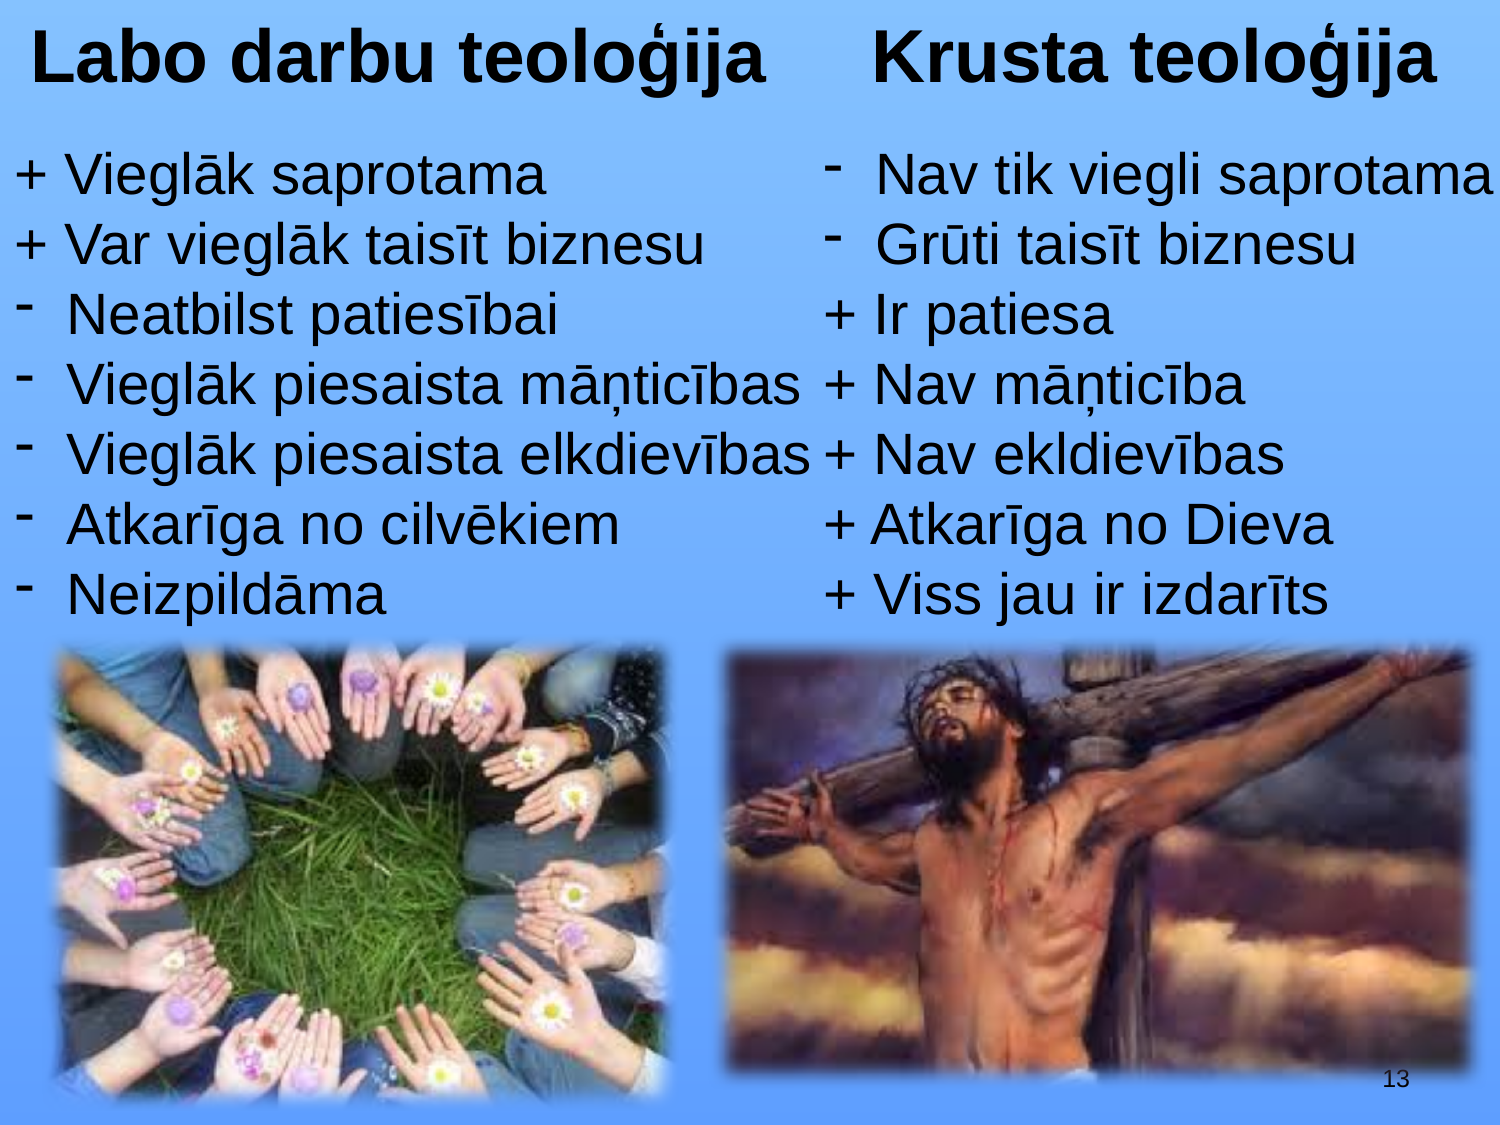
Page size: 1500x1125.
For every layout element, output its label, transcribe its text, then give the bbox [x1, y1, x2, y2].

text_box + Vieglāk saprotama + Var vieglāk taisīt biznesu Neatbilst patiesībai Vieglāk piesaista māņticības Vieglāk piesaista elkdievības Atkarīga no cilvēkiem Neizpildāma [0, 128, 808, 634]
text_box Nav tik viegli saprotama Grūti taisīt biznesu + Ir patiesa + Nav māņticība + Nav ekldievības + Atkarīga no Dieva + Viss jau ir izdarīts [808, 128, 1500, 634]
text_box Krusta teoloģija [808, 0, 1500, 105]
picture [708, 633, 1487, 1091]
picture [41, 633, 680, 1112]
text_box Labo darbu teoloģija [0, 0, 797, 105]
